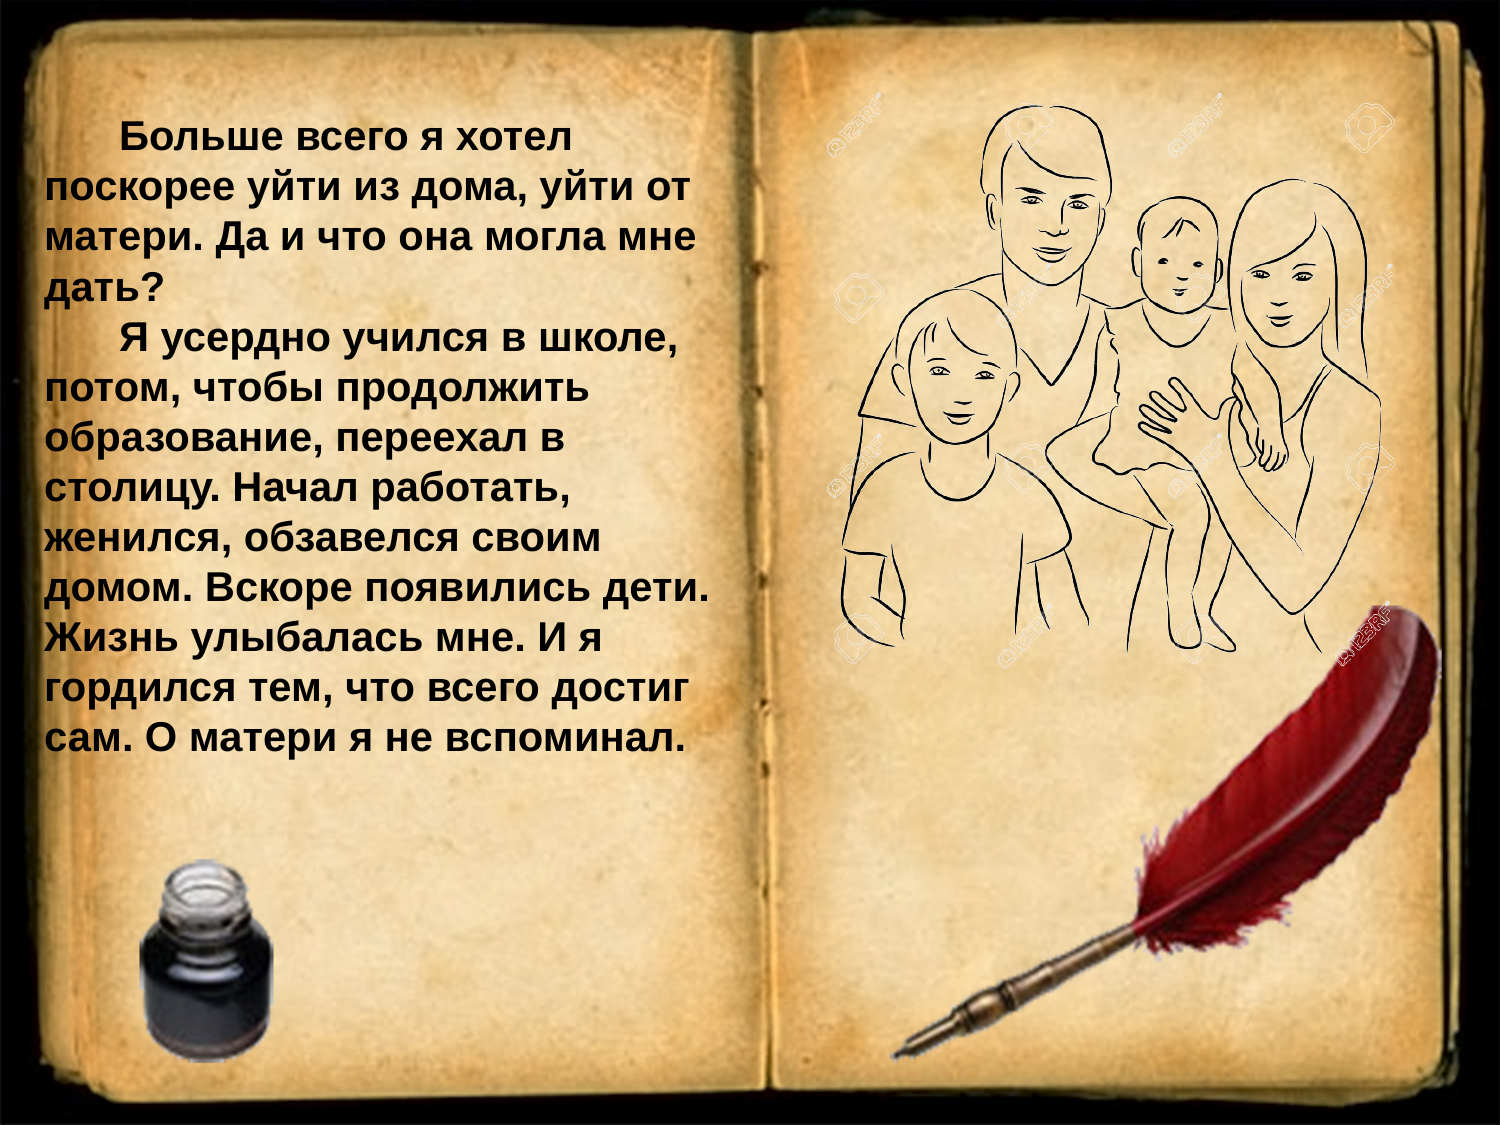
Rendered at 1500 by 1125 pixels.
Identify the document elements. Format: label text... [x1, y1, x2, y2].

text_box Больше всего я хотел поскорее уйти из дома, уйти от матери. Да и что она могла мне дать? Я усердно учился в школе, потом, чтобы продолжить образование, переехал в столицу. Начал работать, женился, обзавелся своим домом. Вскоре появились дети. Жизнь улыбалась мне. И я гордился тем, что всего достиг сам. О матери я не вспоминал. [29, 101, 739, 767]
picture [0, 0, 1500, 1125]
